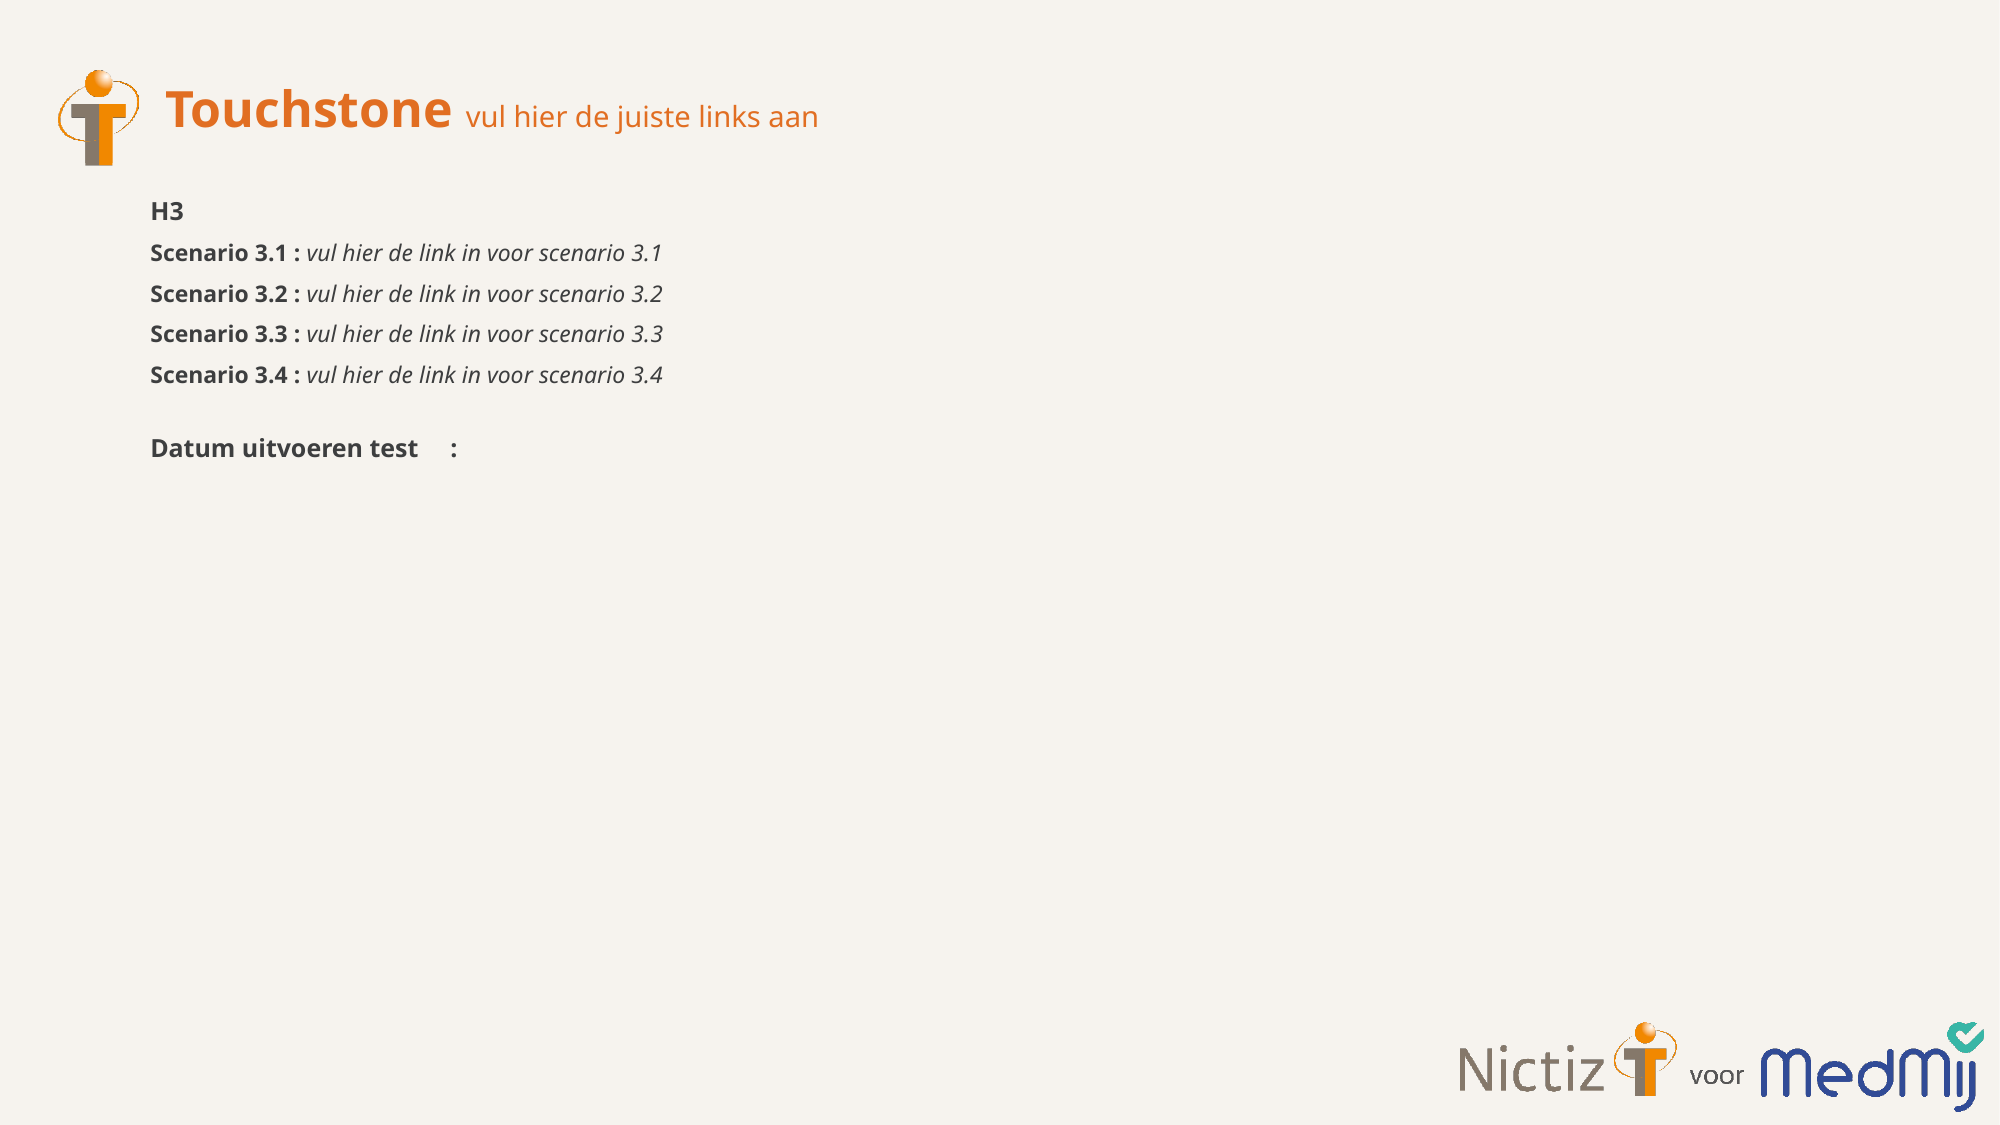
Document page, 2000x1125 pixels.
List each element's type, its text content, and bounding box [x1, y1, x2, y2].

picture [50, 66, 151, 187]
list H3​ Scenario 3.1 : vul hier de link in voor scenario 3.1​ Scenario 3.2 : vul hier de link in voor scenario 3.2​ Scenario 3.3 : vul hier de link in voor scenario 3.3 Scenario 3.4 : vul hier de link in voor scenario 3.4​ Datum uitvoeren test : [135, 180, 1835, 998]
picture [1457, 1019, 1988, 1113]
title Touchstone vul hier de juiste links aan [150, 76, 1850, 165]
